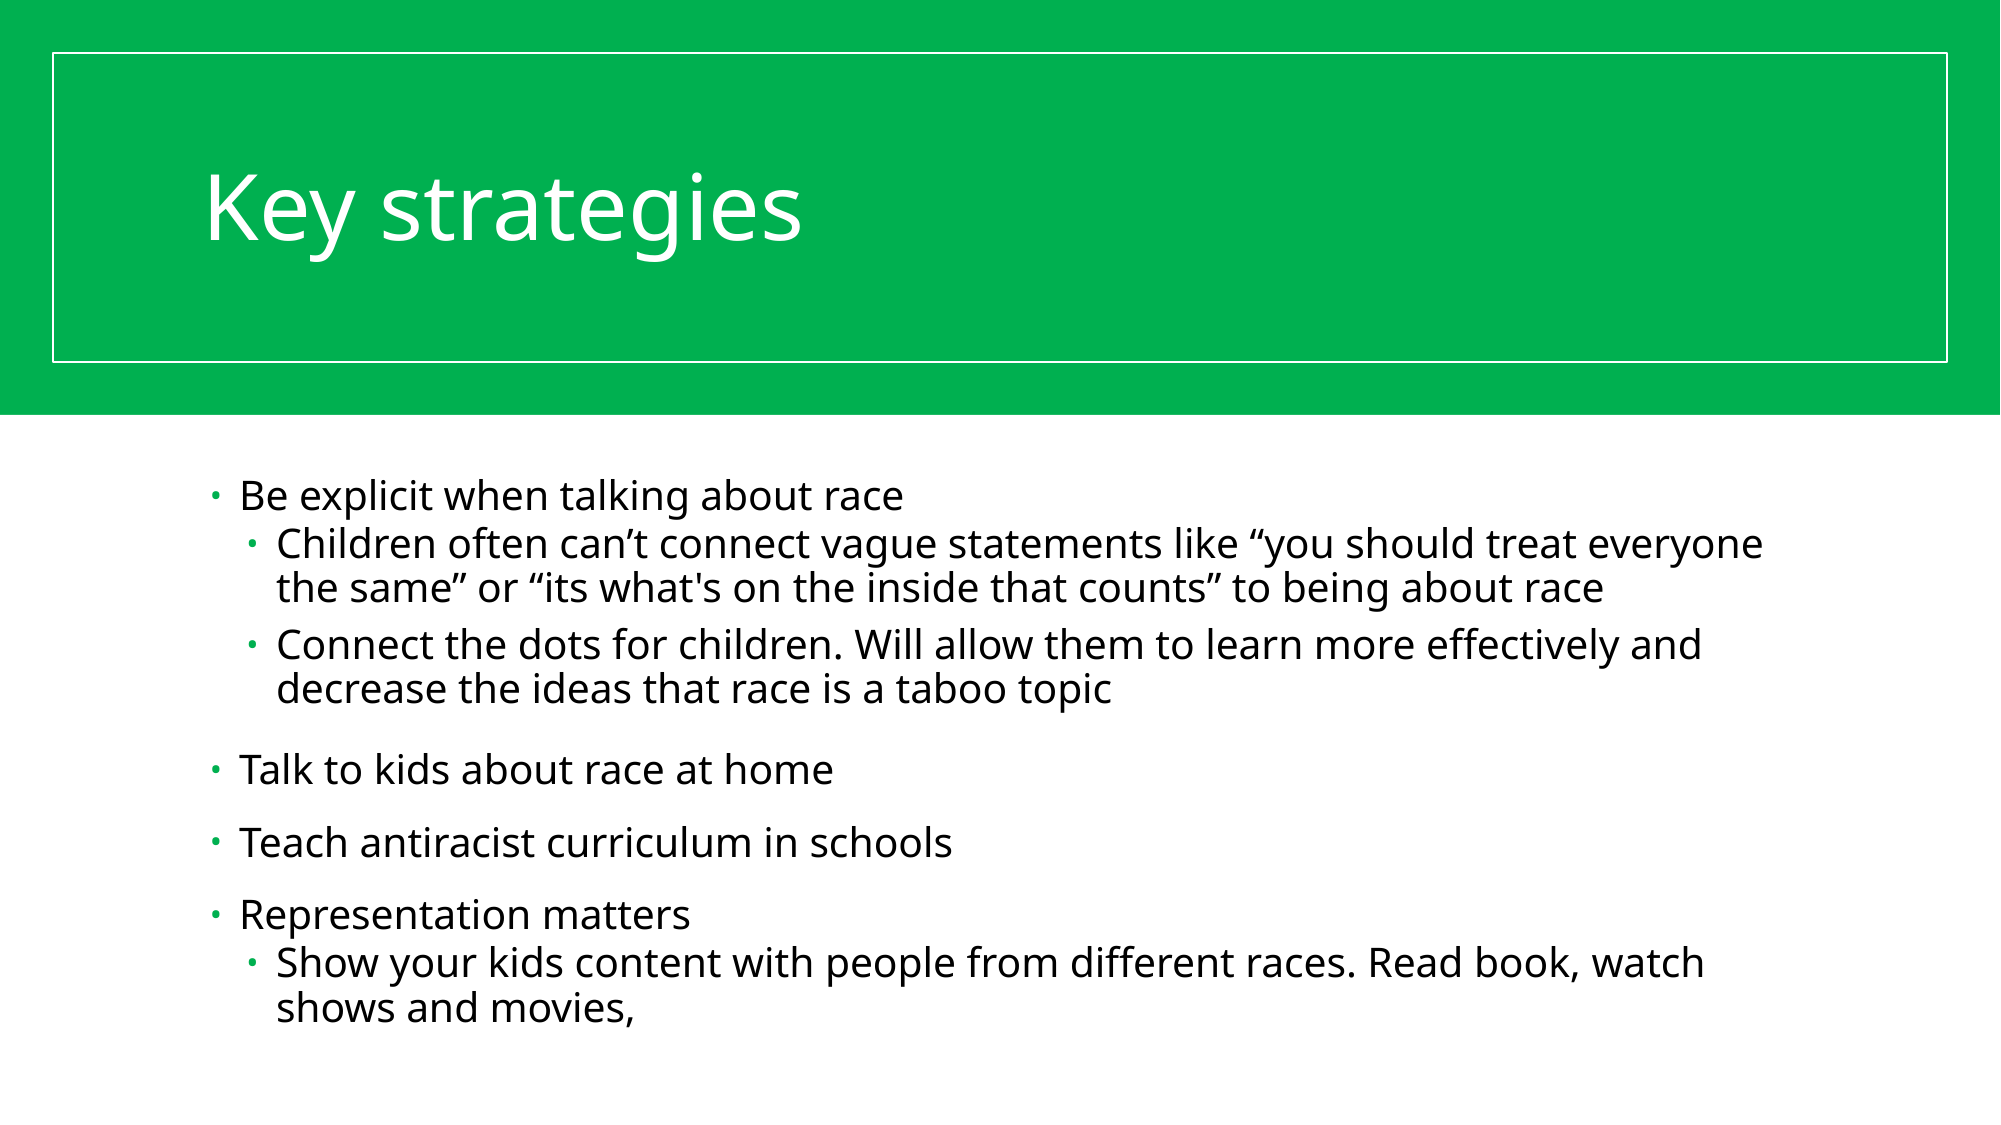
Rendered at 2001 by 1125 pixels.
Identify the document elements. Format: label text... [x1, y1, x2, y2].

title Key strategies [187, 99, 1808, 323]
list Be explicit when talking about race Children often can’t connect vague statements like “you should treat everyone the same” or “its what's on the inside that counts” to being about race Connect the dots for children. Will allow them to learn more effectively and decrease the ideas that race is a taboo topic Talk to kids about race at home Teach antiracist curriculum in schools Representation matters Show your kids content with people from different races. Read book, watch shows and movies, [187, 467, 1808, 1073]
text_box [0, 413, 2000, 1125]
text_box [51, 51, 1949, 364]
text_box [0, 0, 2000, 413]
